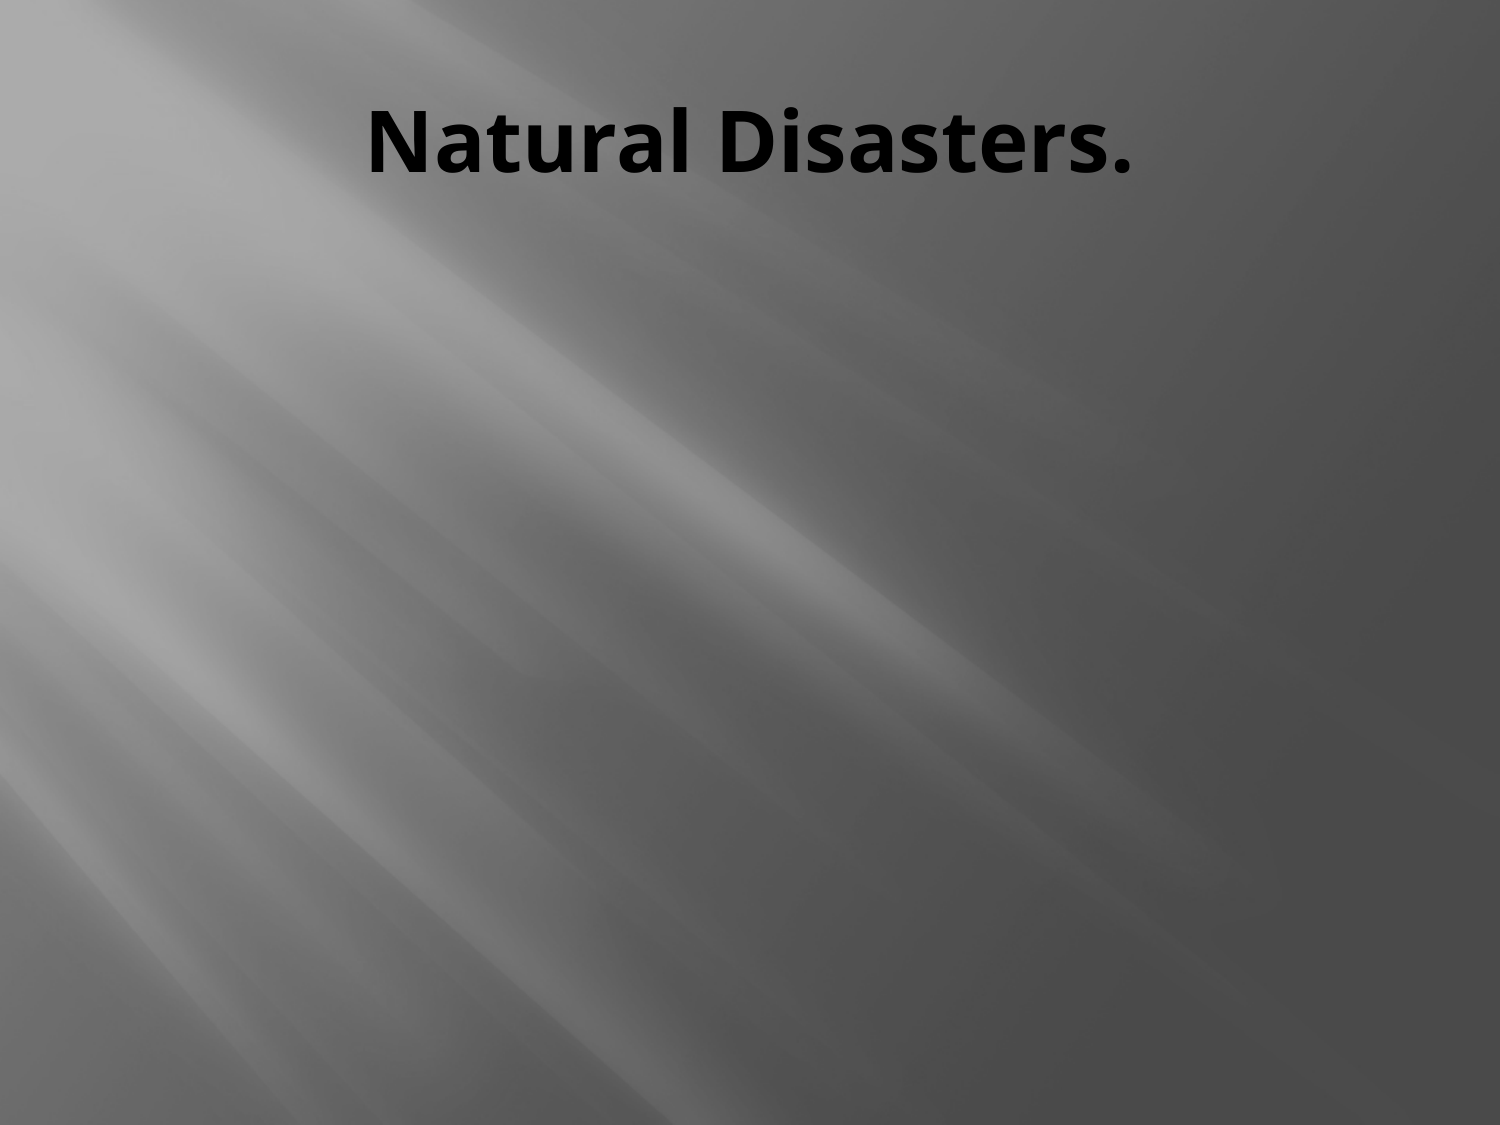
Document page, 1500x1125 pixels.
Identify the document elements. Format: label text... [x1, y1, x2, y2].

title Natural Disasters. [75, 45, 1425, 233]
